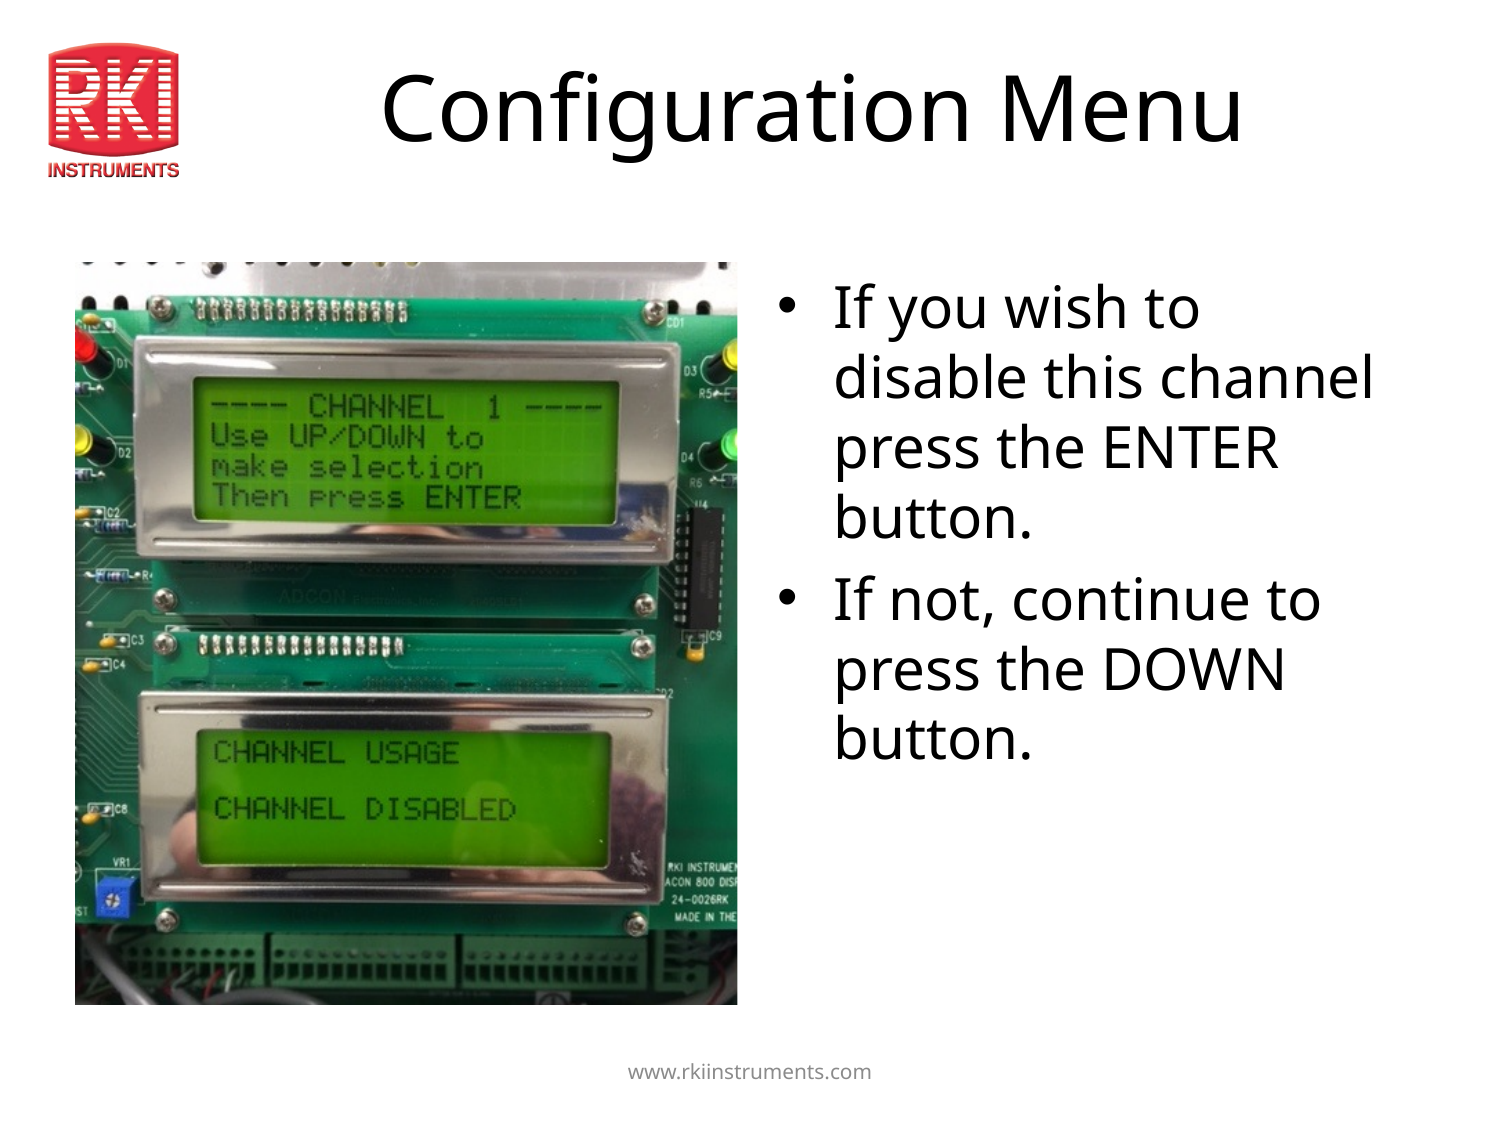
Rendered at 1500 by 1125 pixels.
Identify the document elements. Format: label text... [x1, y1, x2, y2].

picture [37, 37, 188, 184]
title Configuration Menu [175, 49, 1451, 161]
footer www.rkiinstruments.com [512, 1042, 988, 1103]
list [74, 262, 738, 1006]
list If you wish to disable this channel press the ENTER button. If not, continue to press the DOWN button. [762, 262, 1425, 1005]
